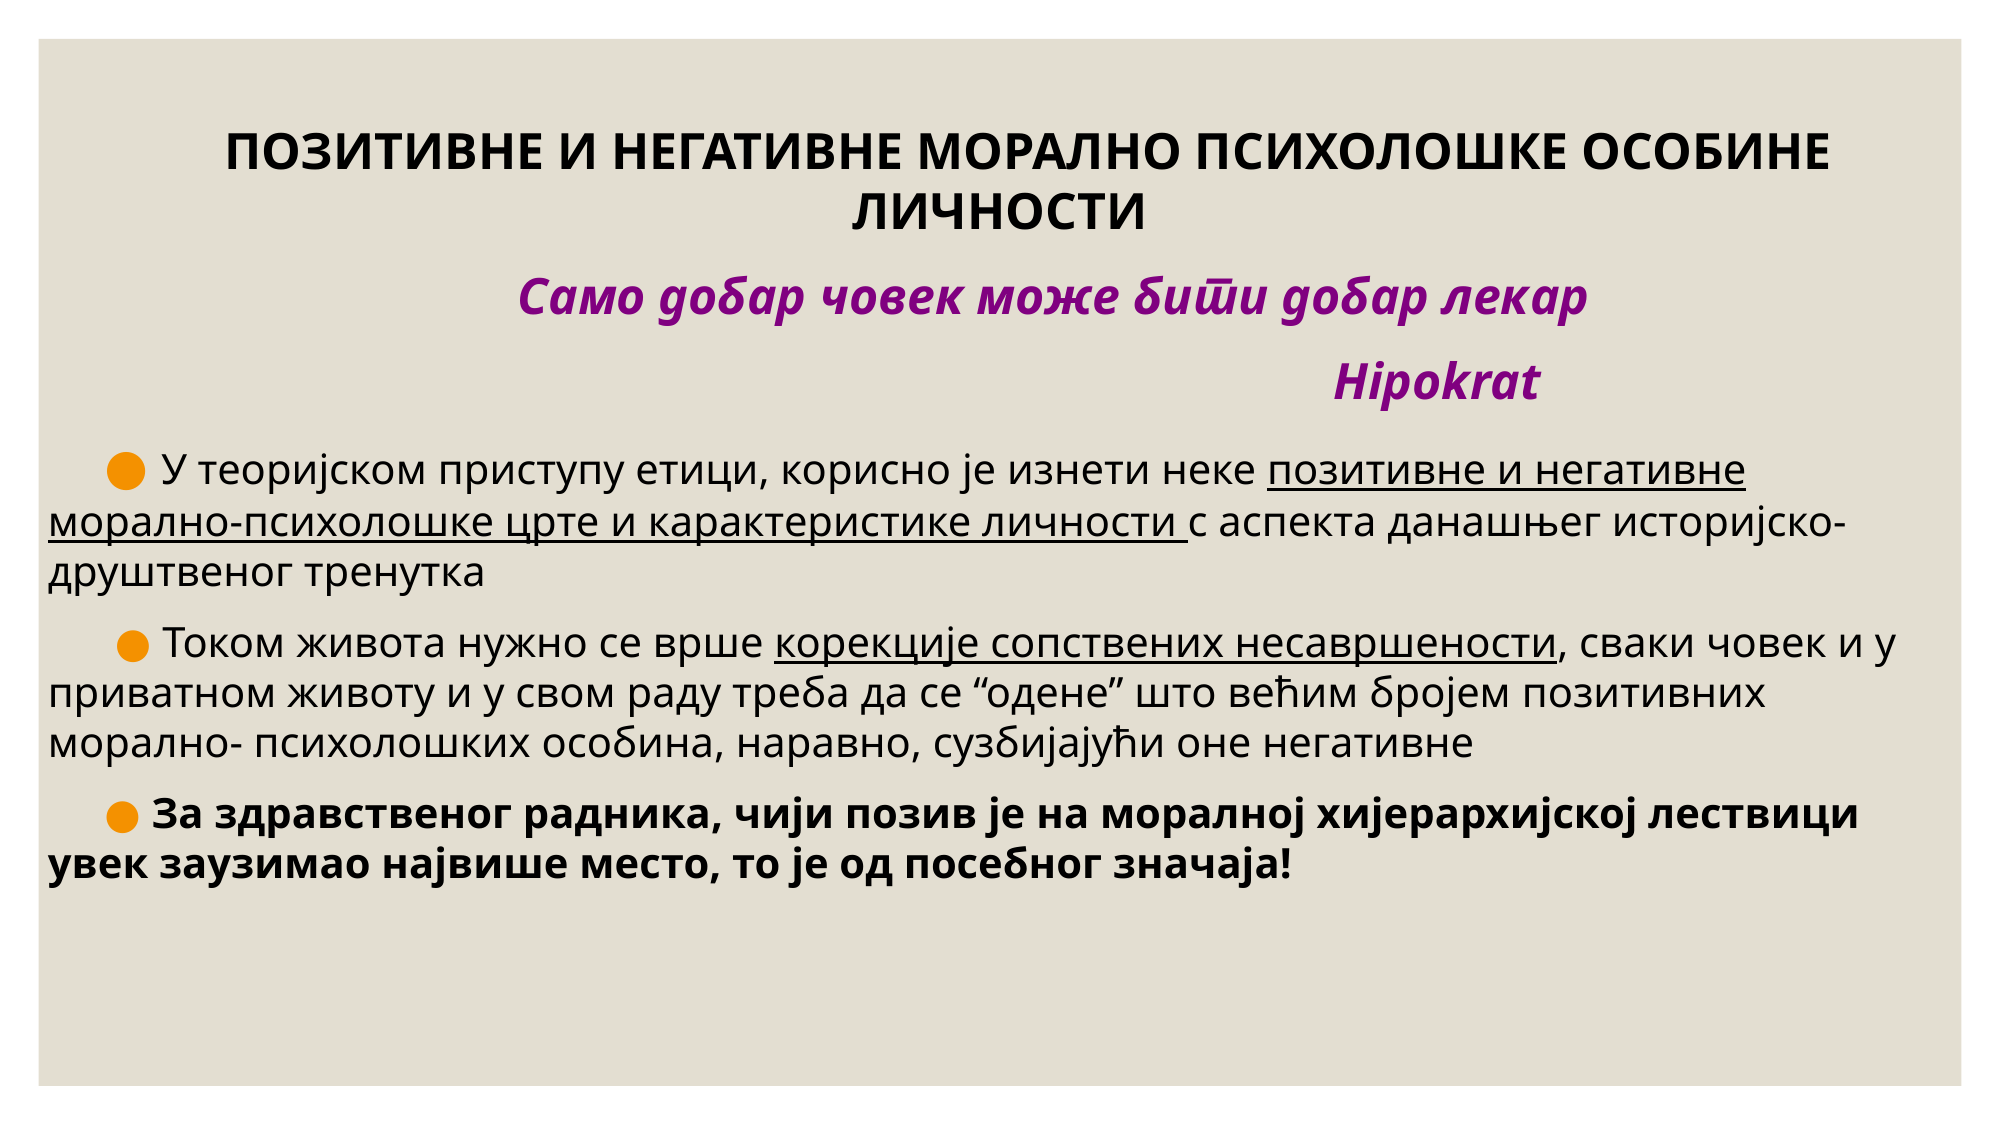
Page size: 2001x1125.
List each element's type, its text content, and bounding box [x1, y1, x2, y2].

text_box ПОЗИТИВНЕ И НЕГАТИВНЕ МОРАЛНО ПСИХОЛОШКЕ ОСОБИНЕ ЛИЧНОСТИ Само добар човек може бити добар лекар Hipokrat ● У теоријском приступу етици, корисно је изнети неке позитивне и негативне морално-психолошке црте и карактеристике личности с аспекта данашњег историјско-друштвеног тренутка ● Током живота нужно се врше корекције сопствених несавршености, сваки човек и у приватном животу и у свом раду треба да се “одене” што већим бројем позитивних морално- психолошких осoбина, наравнo, сузбијајући oне негативне ● За здравственог радника, чији позив је на моралној хијерархијској лествици увек заузимао највише место, то је од посебног значаја! [33, 112, 1967, 894]
